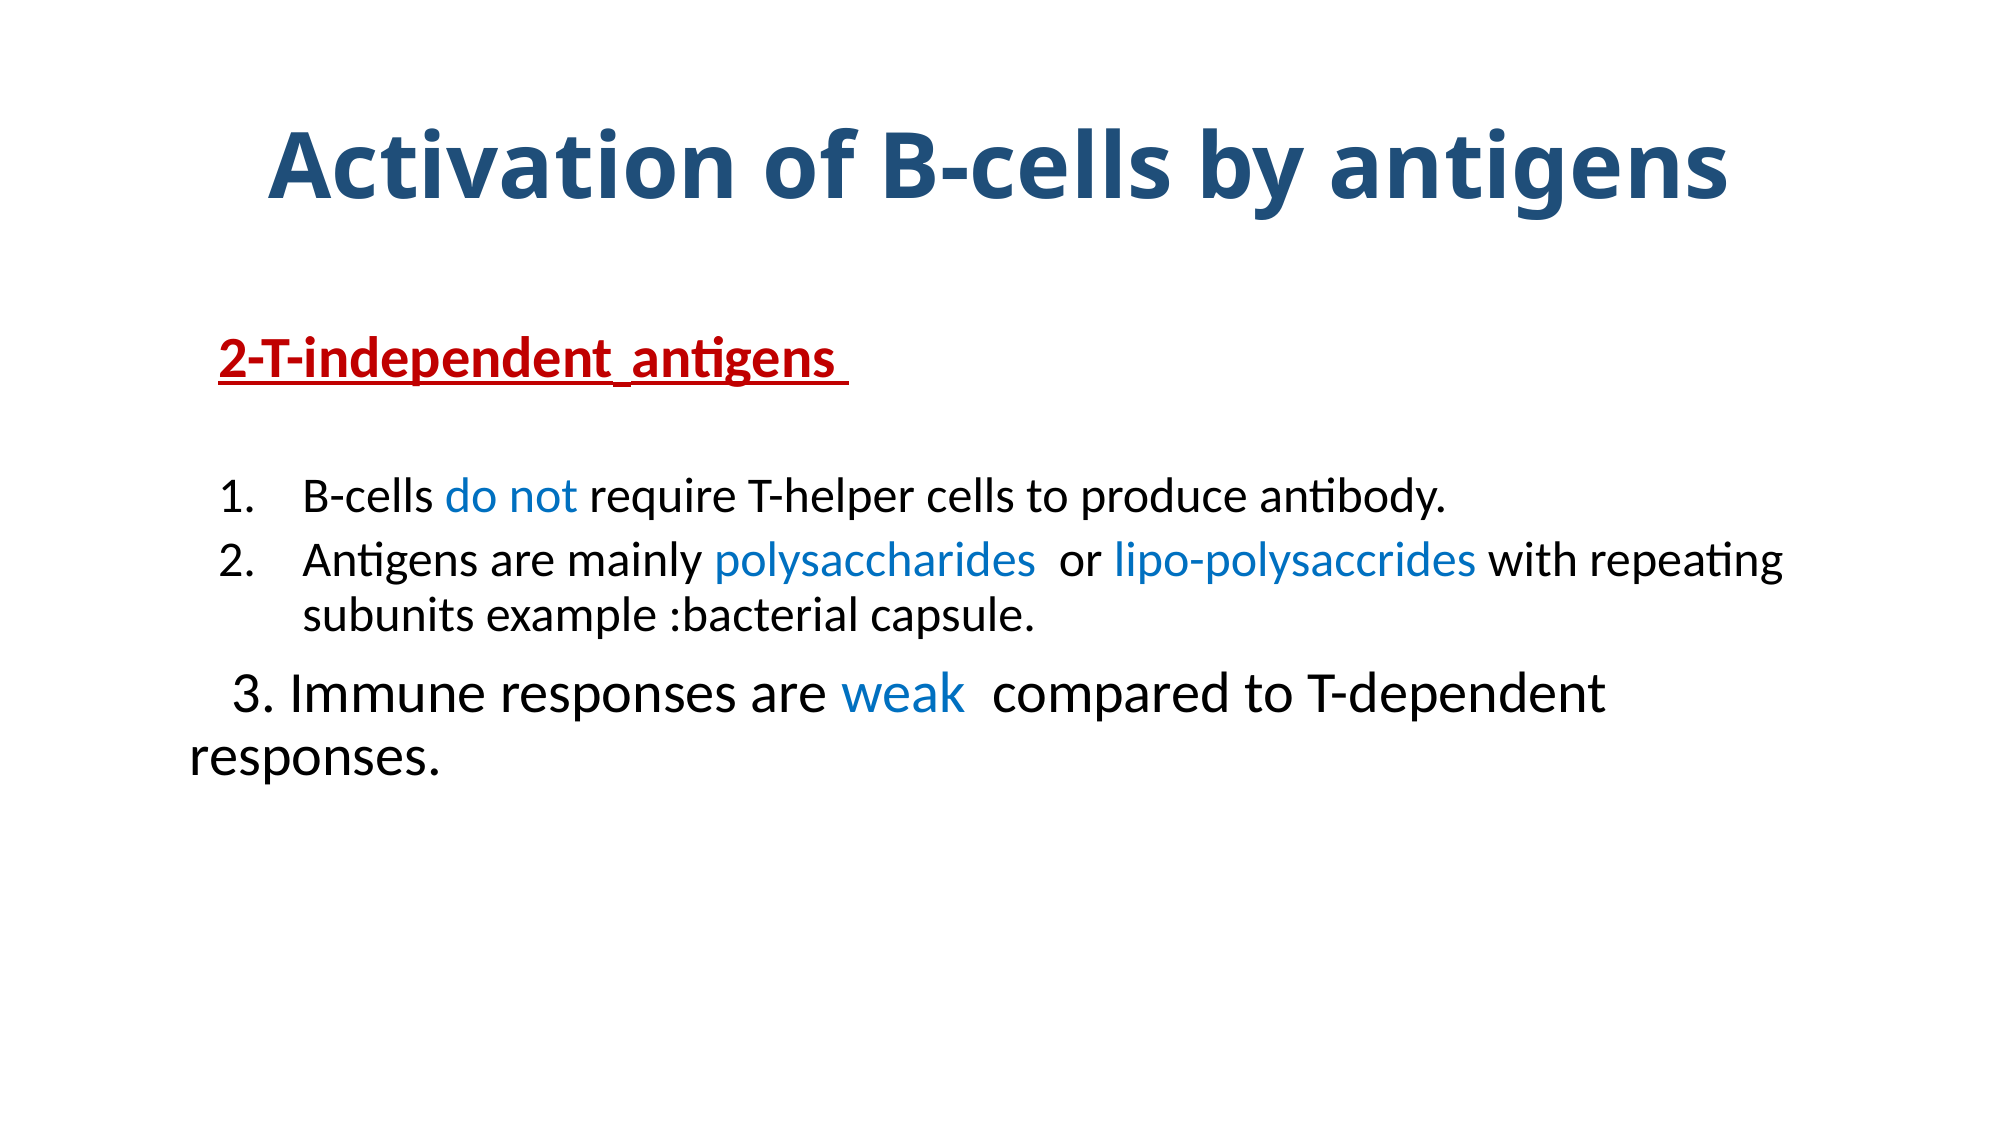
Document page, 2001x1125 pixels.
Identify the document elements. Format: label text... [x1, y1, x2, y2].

list 2-T-independent antigens B-cells do not require T-helper cells to produce antibody. Antigens are mainly polysaccharides or lipo-polysaccrides with repeating subunits example :bacterial capsule. 3. Immune responses are weak compared to T-dependent responses. [137, 299, 1863, 1014]
title Activation of B-cells by antigens [137, 59, 1863, 278]
